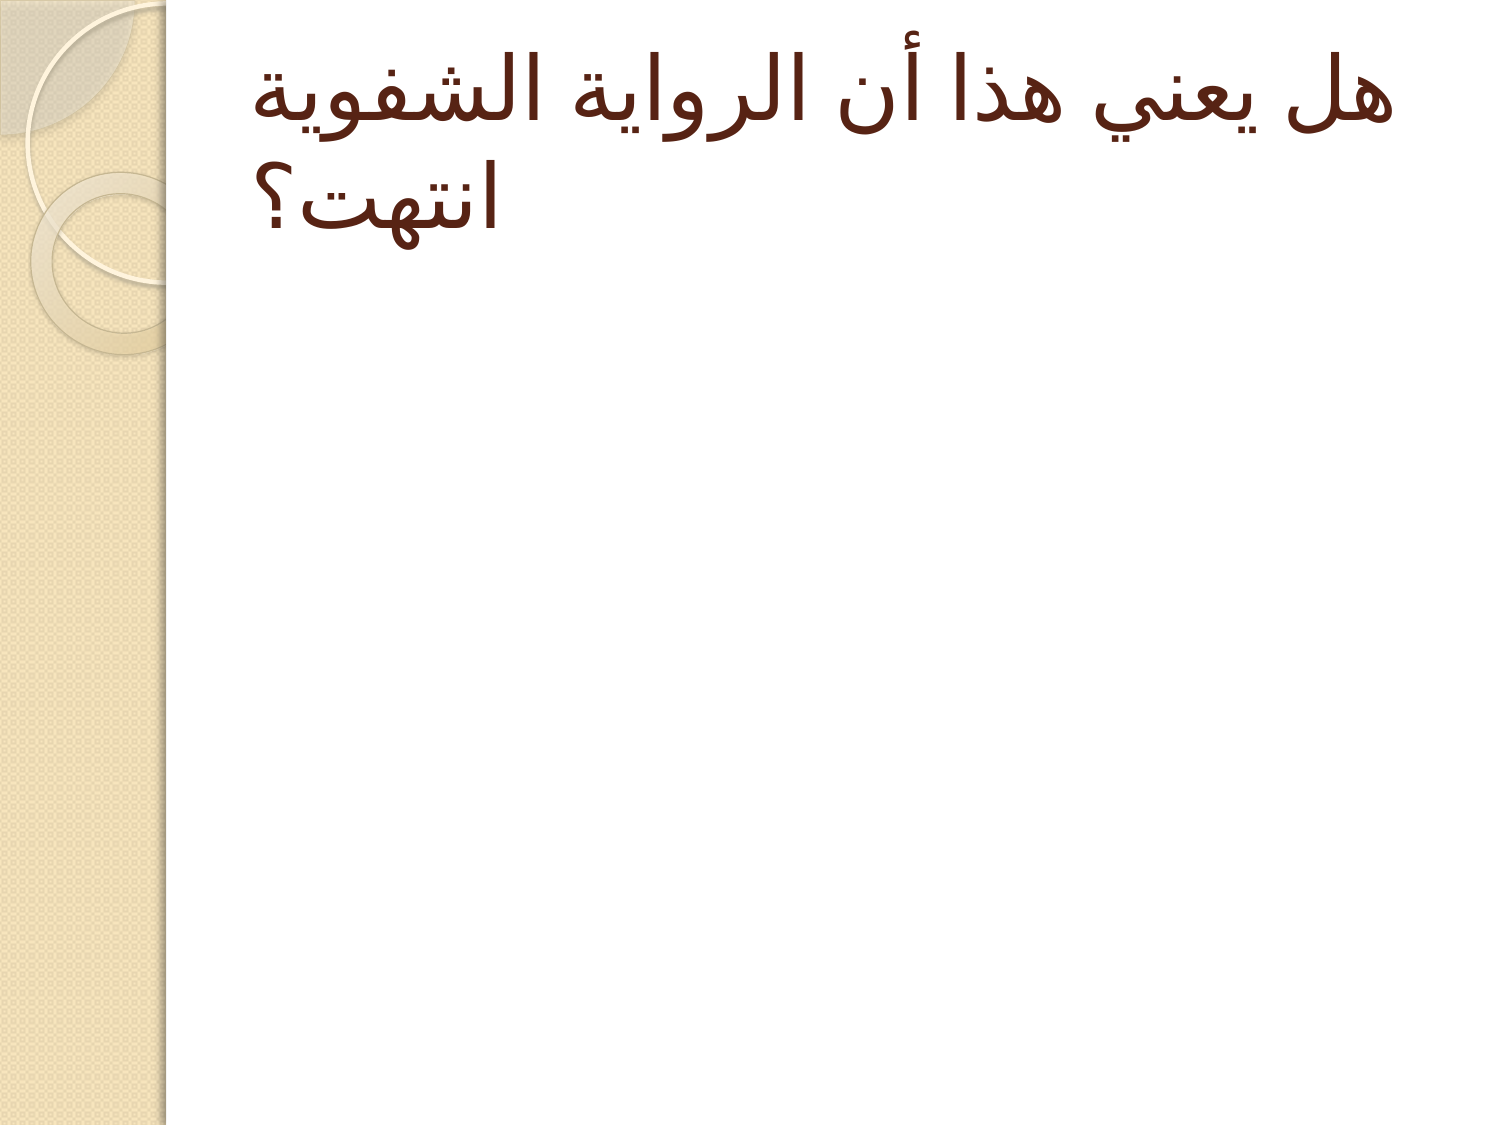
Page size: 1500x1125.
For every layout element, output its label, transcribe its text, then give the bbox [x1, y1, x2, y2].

title هل يعني هذا أن الرواية الشفوية انتهت؟ [235, 45, 1466, 233]
